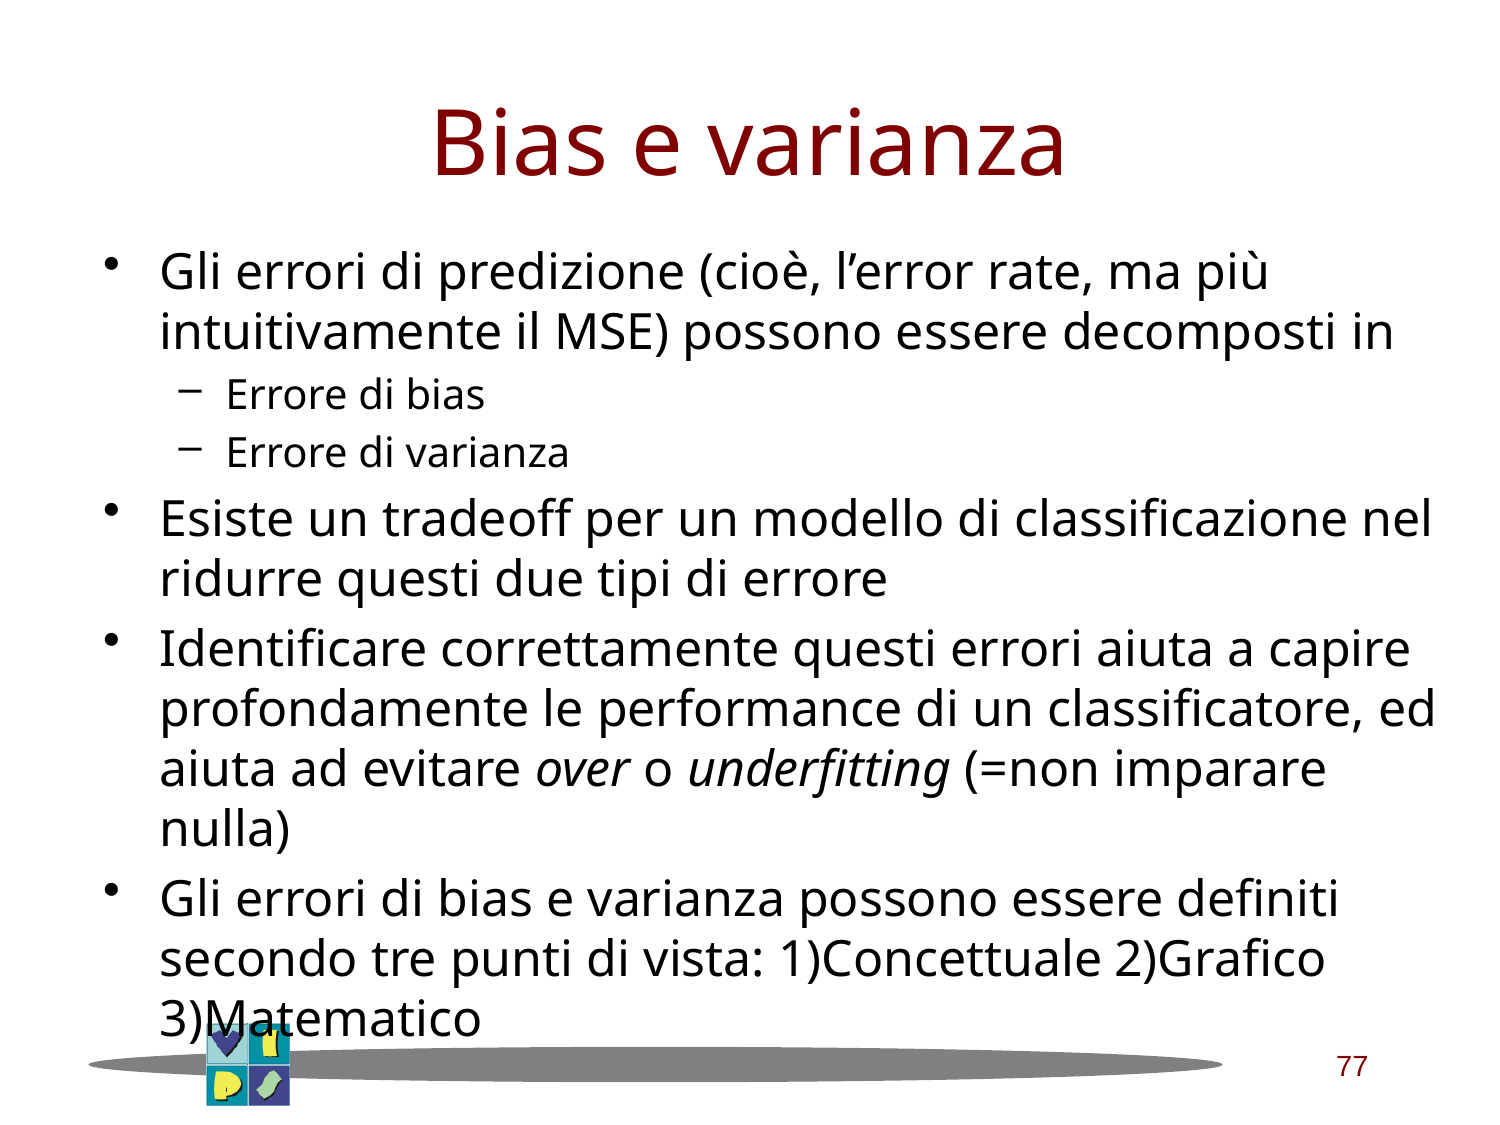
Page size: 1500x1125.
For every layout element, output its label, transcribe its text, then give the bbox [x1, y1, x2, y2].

picture [206, 1023, 290, 1106]
list Gli errori di predizione (cioè, l’error rate, ma più intuitivamente il MSE) possono essere decomposti in Errore di bias Errore di varianza Esiste un tradeoff per un modello di classificazione nel ridurre questi due tipi di errore Identificare correttamente questi errori aiuta a capire profondamente le performance di un classificatore, ed aiuta ad evitare over o underfitting (=non imparare nulla) Gli errori di bias e varianza possono essere definiti secondo tre punti di vista: 1)Concettuale 2)Grafico 3)Matematico [88, 231, 1459, 975]
slide_number 77 [1033, 1039, 1384, 1118]
title Bias e varianza [75, 45, 1425, 233]
